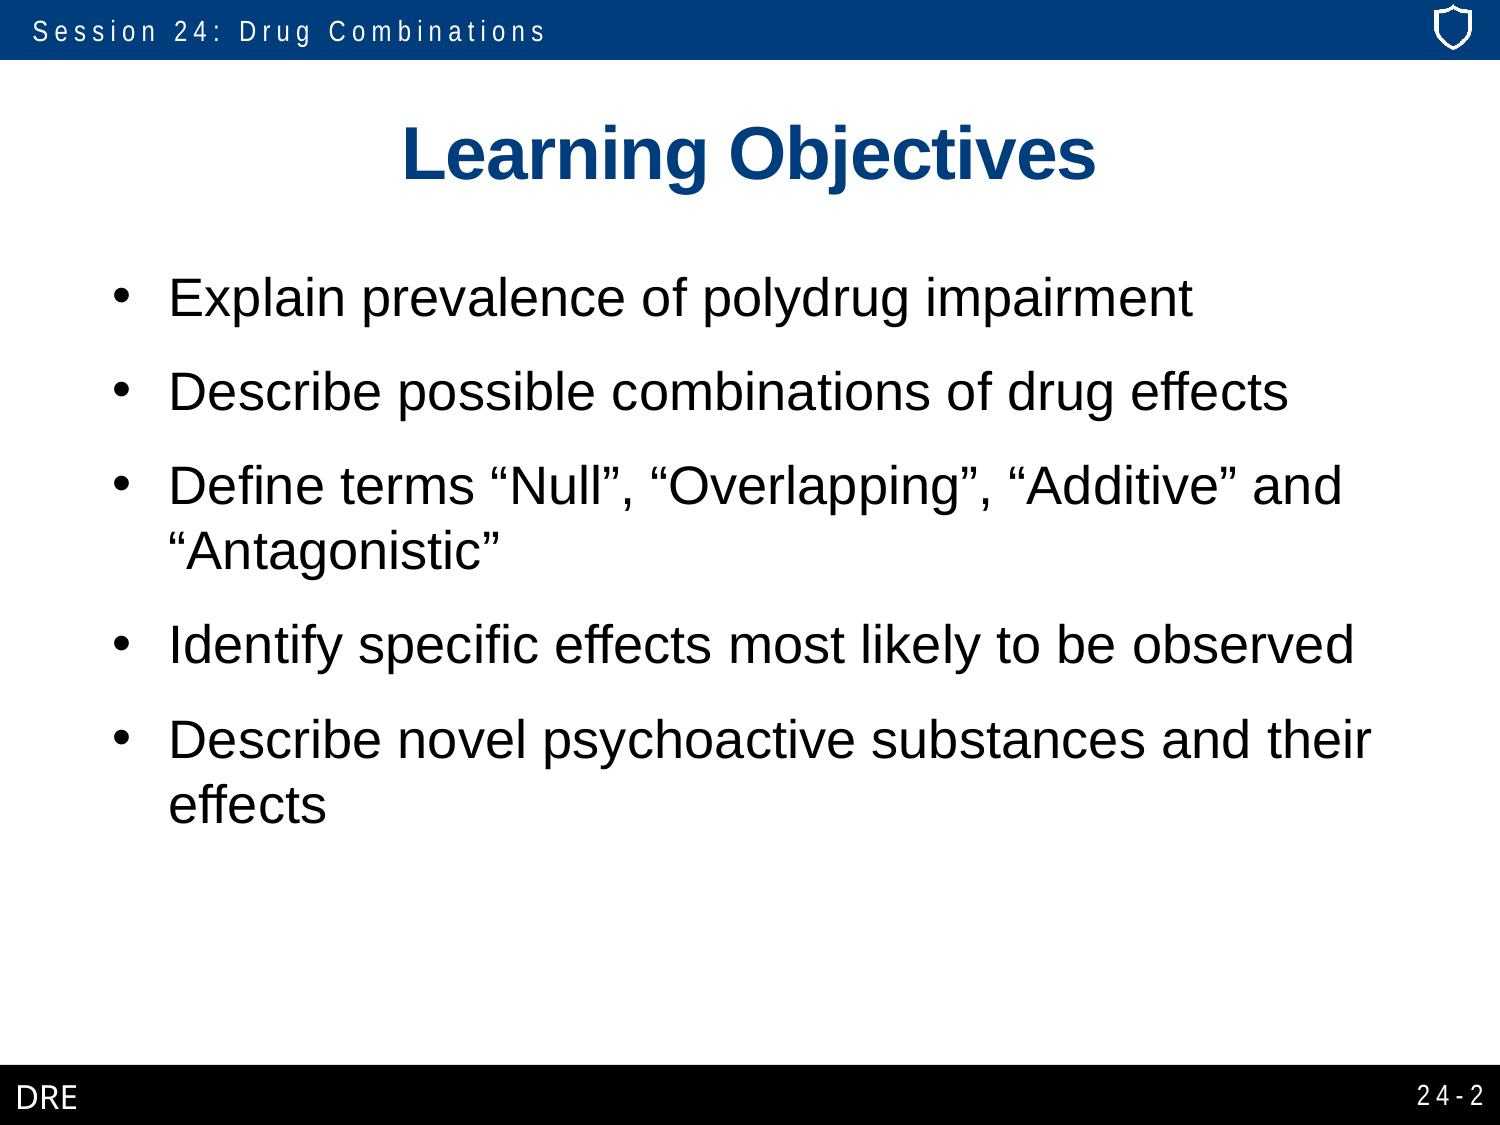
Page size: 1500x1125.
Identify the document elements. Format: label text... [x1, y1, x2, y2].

list Explain prevalence of polydrug impairment Describe possible combinations of drug effects Define terms “Null”, “Overlapping”, “Additive” and “Antagonistic” Identify specific effects most likely to be observed Describe novel psychoactive substances and their effects [75, 254, 1425, 1005]
picture [1434, 4, 1472, 50]
slide_number 24-2 [1218, 1063, 1499, 1124]
title Learning Objectives [75, 75, 1425, 225]
